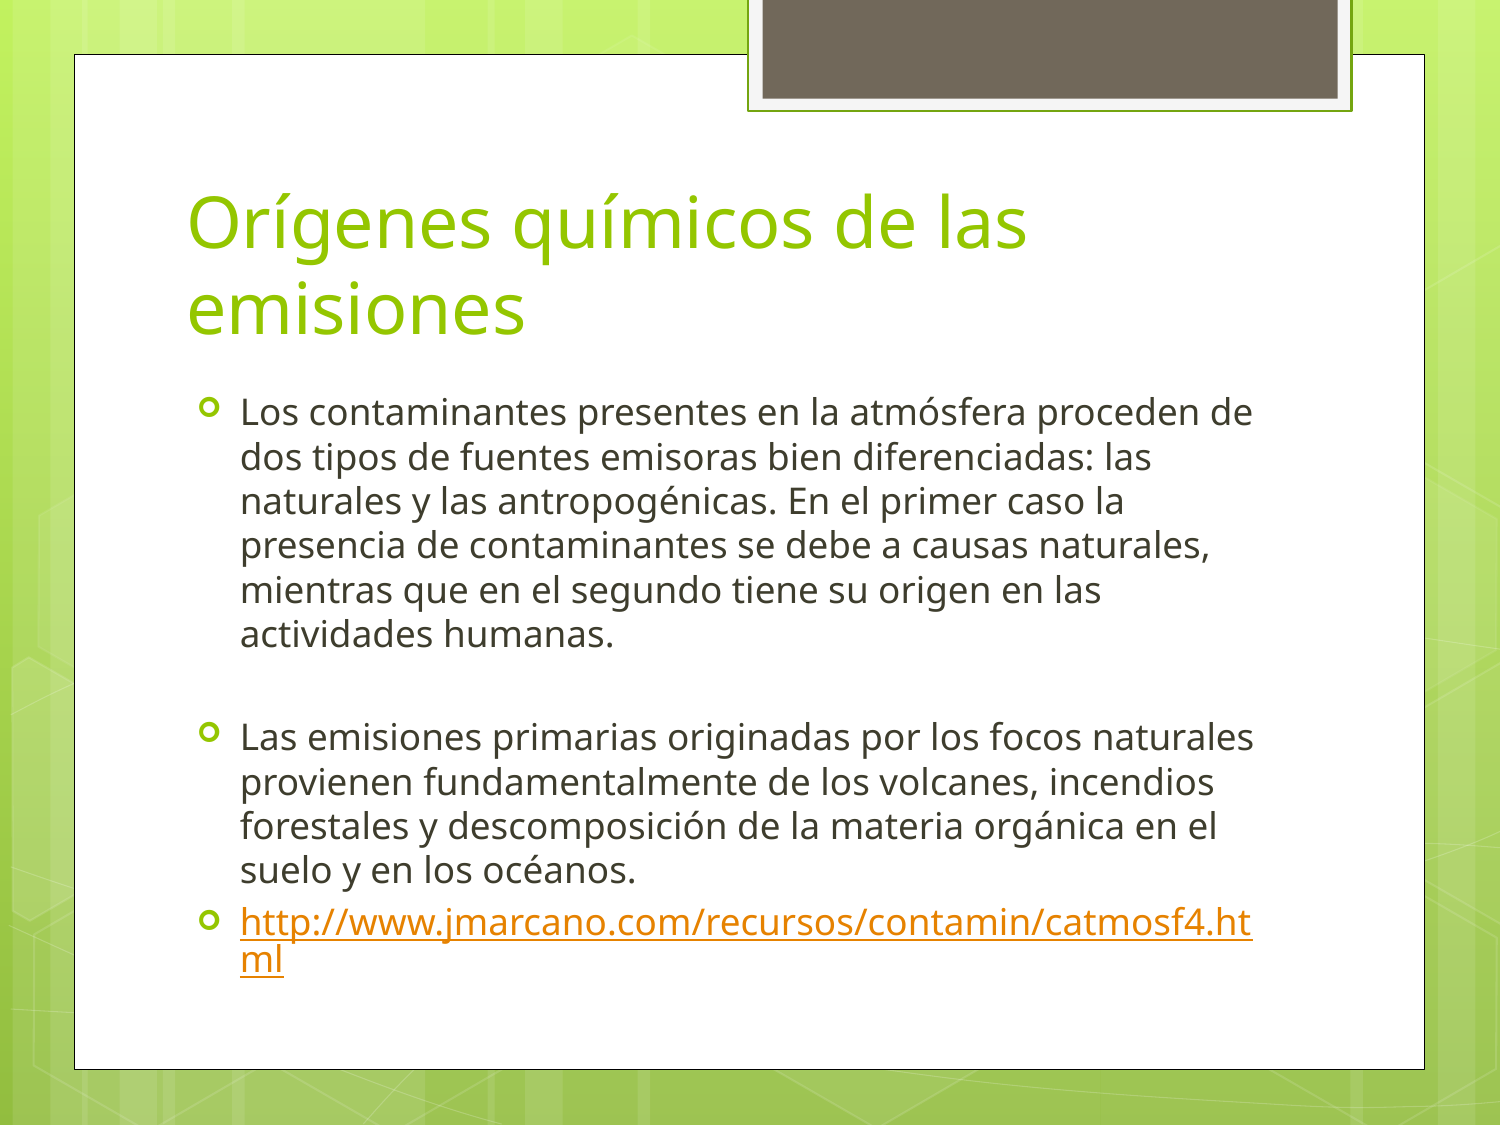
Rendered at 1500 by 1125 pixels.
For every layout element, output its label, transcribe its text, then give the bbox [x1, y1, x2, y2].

title Orígenes químicos de las emisiones [171, 168, 1324, 357]
list Los contaminantes presentes en la atmósfera proceden de dos tipos de fuentes emisoras bien diferenciadas: las naturales y las antropogénicas. En el primer caso la presencia de contaminantes se debe a causas naturales, mientras que en el segundo tiene su origen en las actividades humanas. Las emisiones primarias originadas por los focos naturales provienen fundamentalmente de los volcanes, incendios forestales y descomposición de la materia orgánica en el suelo y en los océanos. http://www.jmarcano.com/recursos/contamin/catmosf4.html [171, 381, 1283, 957]
